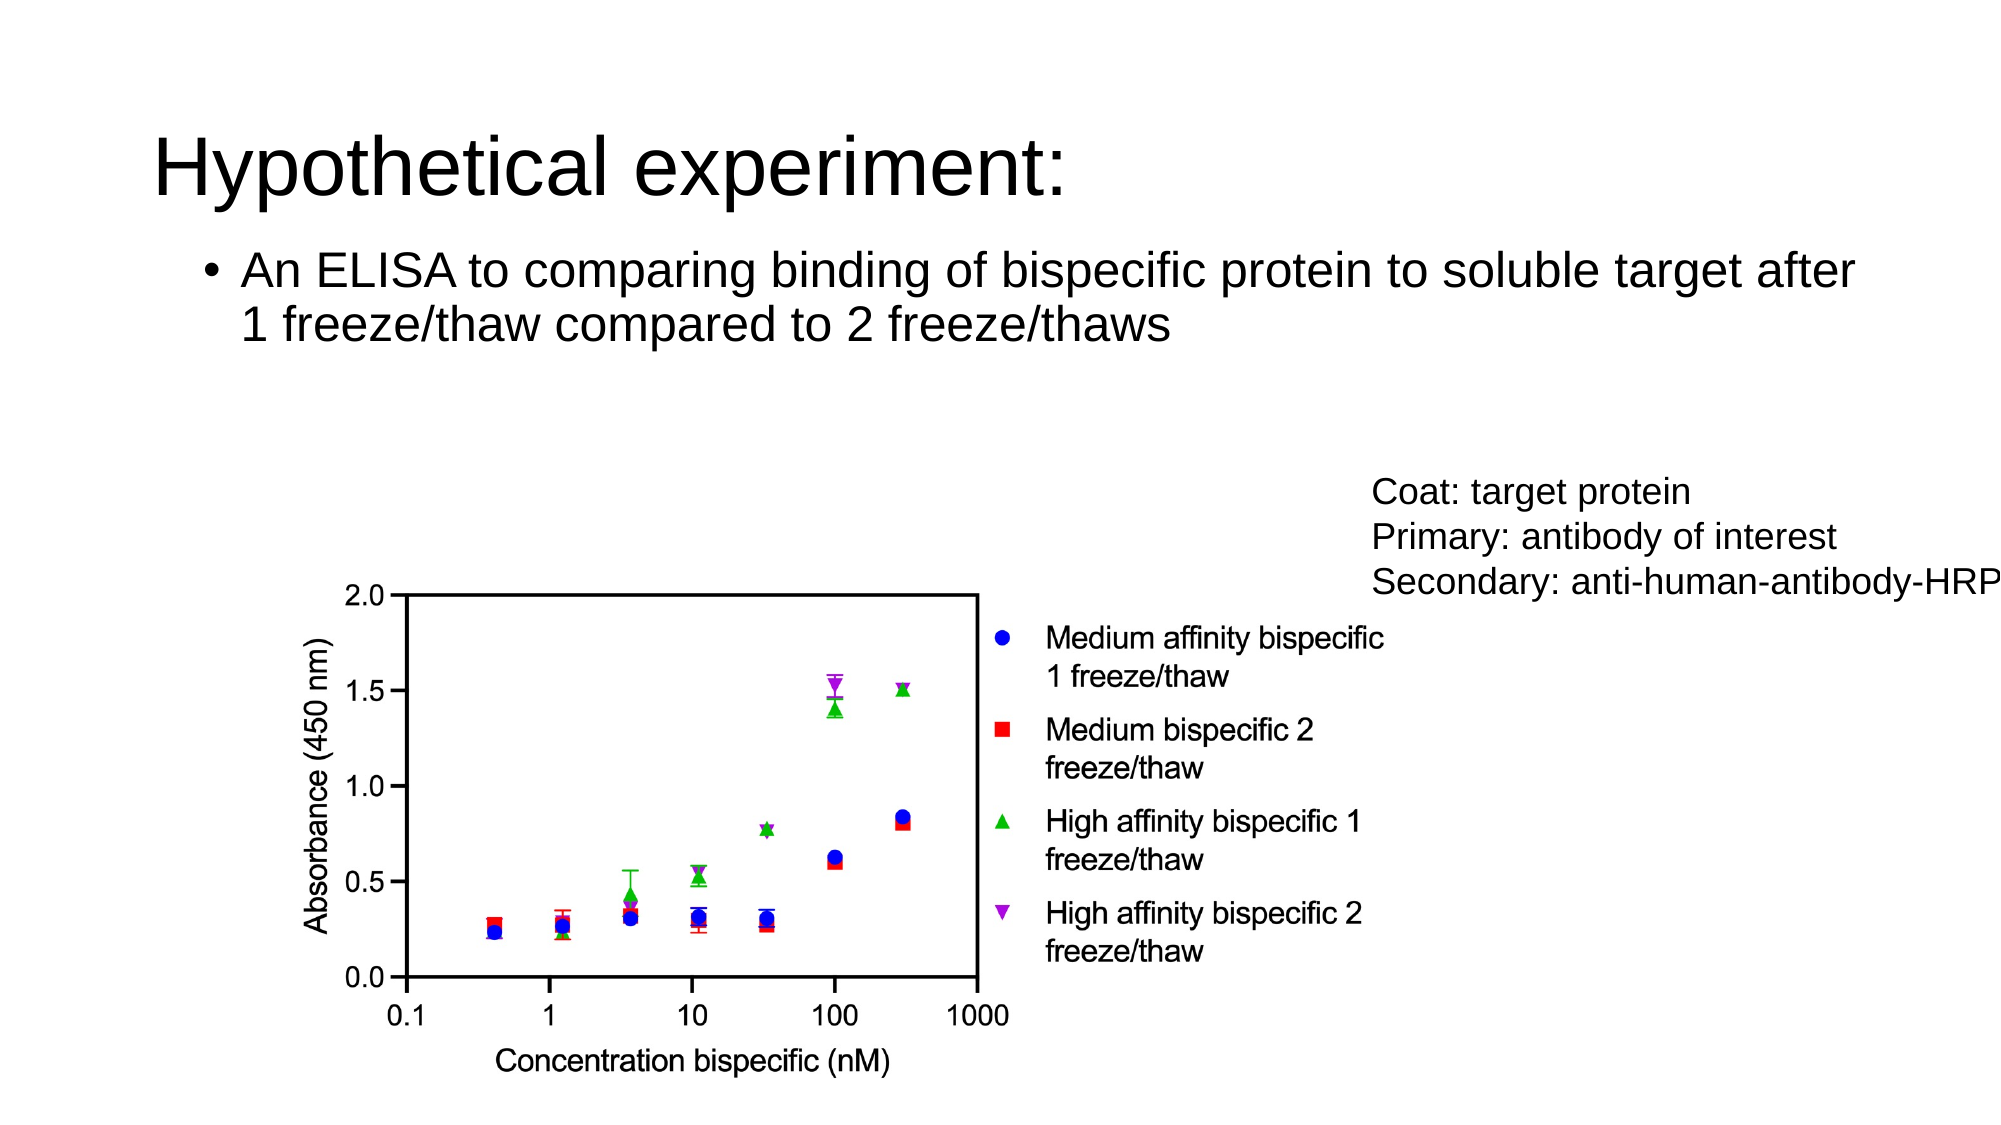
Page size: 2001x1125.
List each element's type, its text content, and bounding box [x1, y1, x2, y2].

list An ELISA to comparing binding of bispecific protein to soluble target after 1 freeze/thaw compared to 2 freeze/thaws [113, 237, 1906, 501]
text_box Coat: target protein Primary: antibody of interest Secondary: anti-human-antibody-HRP [1356, 460, 2000, 610]
picture [283, 561, 1402, 1093]
title Hypothetical experiment: [137, 59, 1863, 237]
